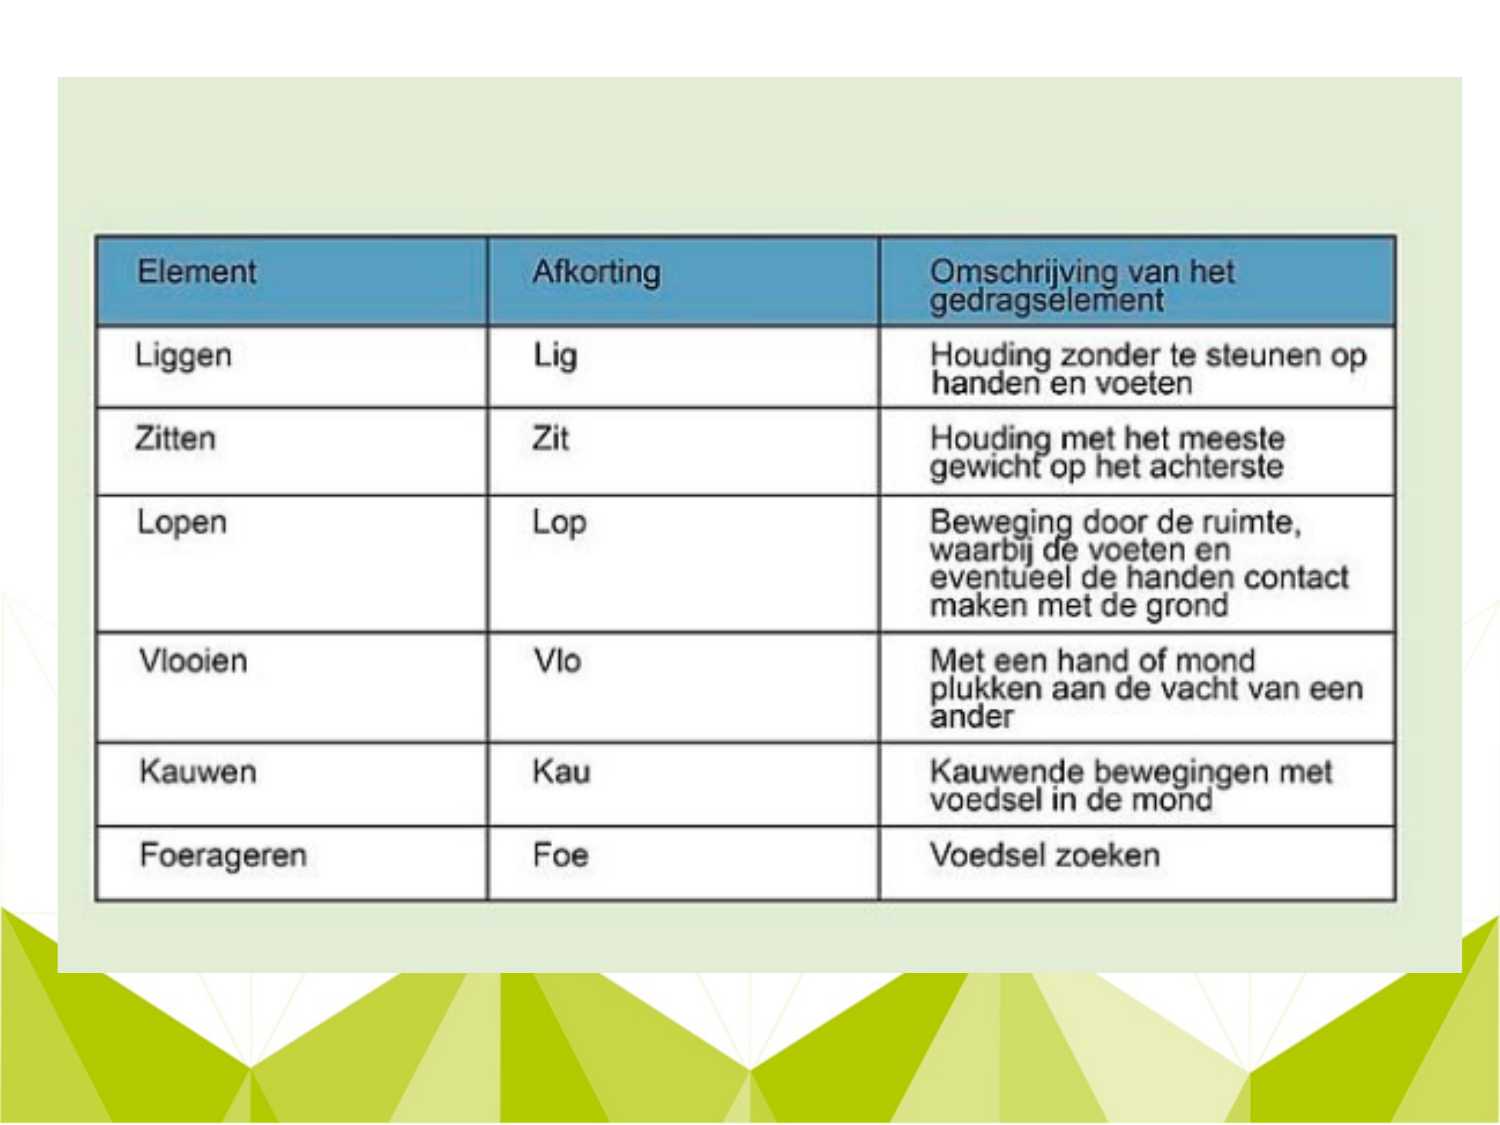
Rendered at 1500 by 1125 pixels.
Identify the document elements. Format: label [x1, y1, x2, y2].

picture [0, 0, 1500, 1125]
list [57, 77, 1463, 973]
